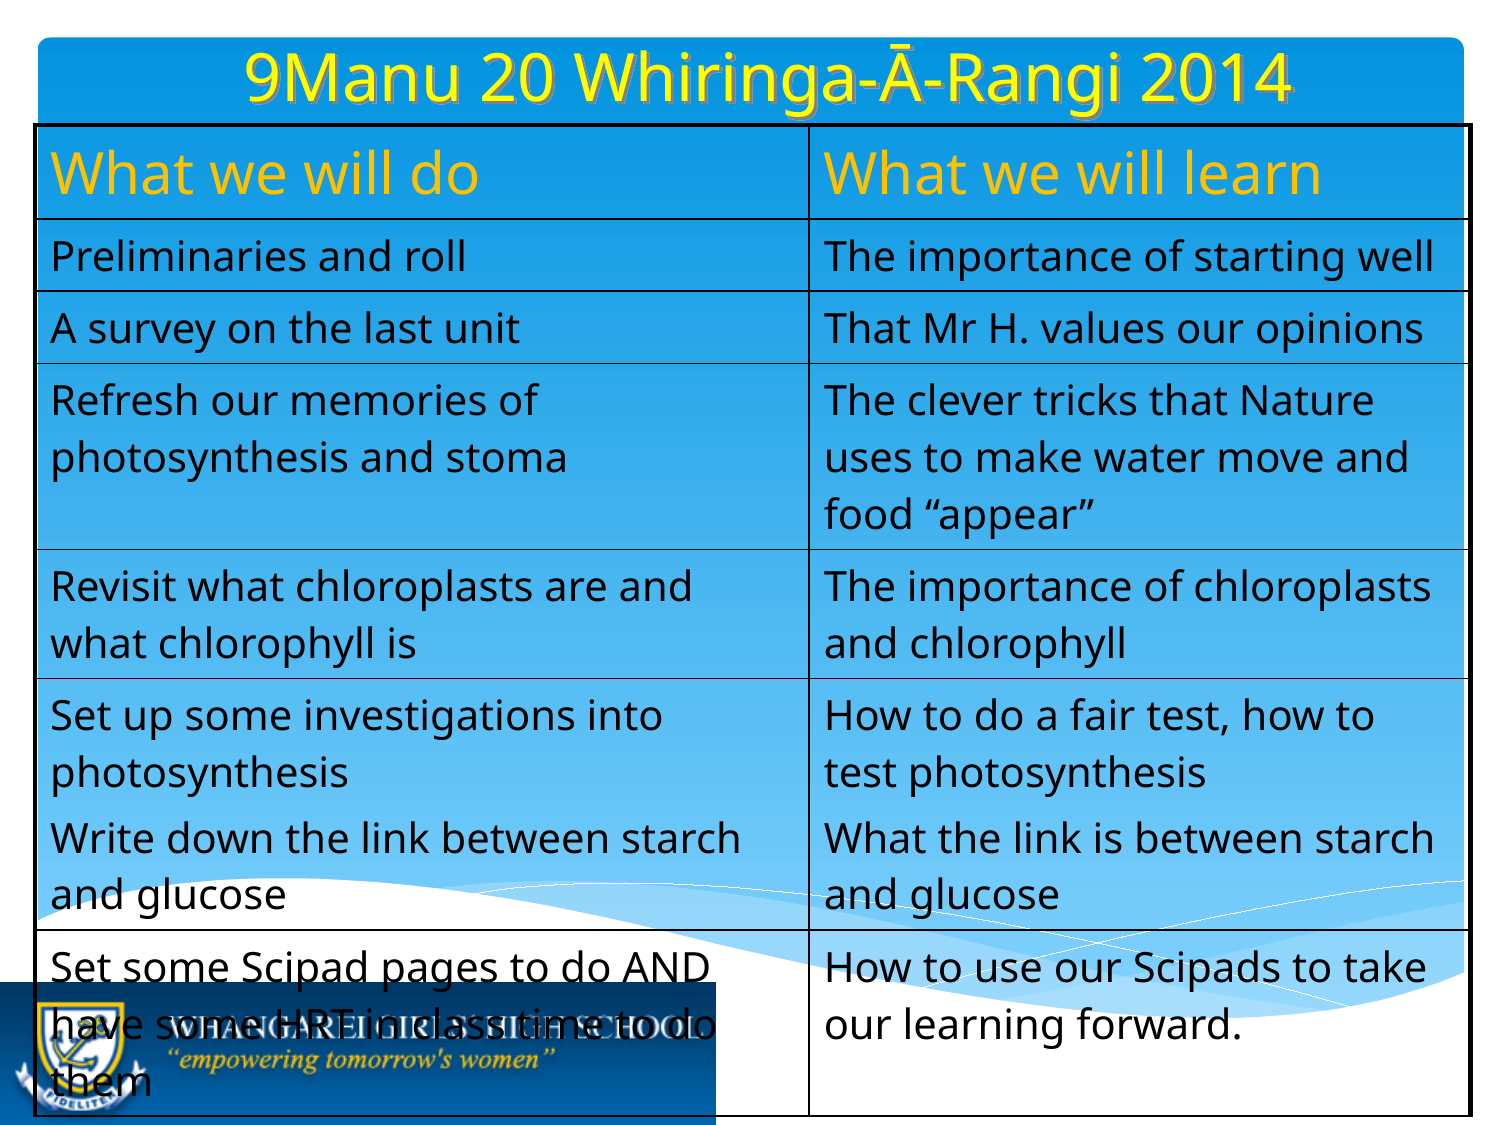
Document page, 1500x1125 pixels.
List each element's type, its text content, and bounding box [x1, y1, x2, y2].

table_header What we will learn [810, 127, 1468, 218]
table_cell Set some Scipad pages to do AND have some HRT in class time to do them [37, 931, 808, 1115]
table_cell The importance of chloroplasts and chlorophyll [810, 550, 1468, 678]
table_cell The clever tricks that Nature uses to make water move and food “appear” [810, 364, 1468, 549]
table_cell A survey on the last unit [37, 292, 808, 363]
table_cell Preliminaries and roll [37, 220, 808, 290]
table_cell How to do a fair test, how to test photosynthesis What the link is between starch and glucose [810, 679, 1468, 929]
picture [0, 982, 716, 1125]
table_header What we will do [37, 127, 808, 218]
table_cell How to use our Scipads to take our learning forward. [810, 931, 1468, 1115]
table_cell The importance of starting well [810, 220, 1468, 290]
table_cell Revisit what chloroplasts are and what chlorophyll is [37, 550, 808, 678]
table_cell Refresh our memories of photosynthesis and stoma [37, 364, 808, 549]
table_cell Set up some investigations into photosynthesis Write down the link between starch and glucose [37, 679, 808, 929]
text_box 9Manu 20 Whiringa-Ā-Rangi 2014 [162, 24, 1375, 123]
table_cell That Mr H. values our opinions [810, 292, 1468, 363]
